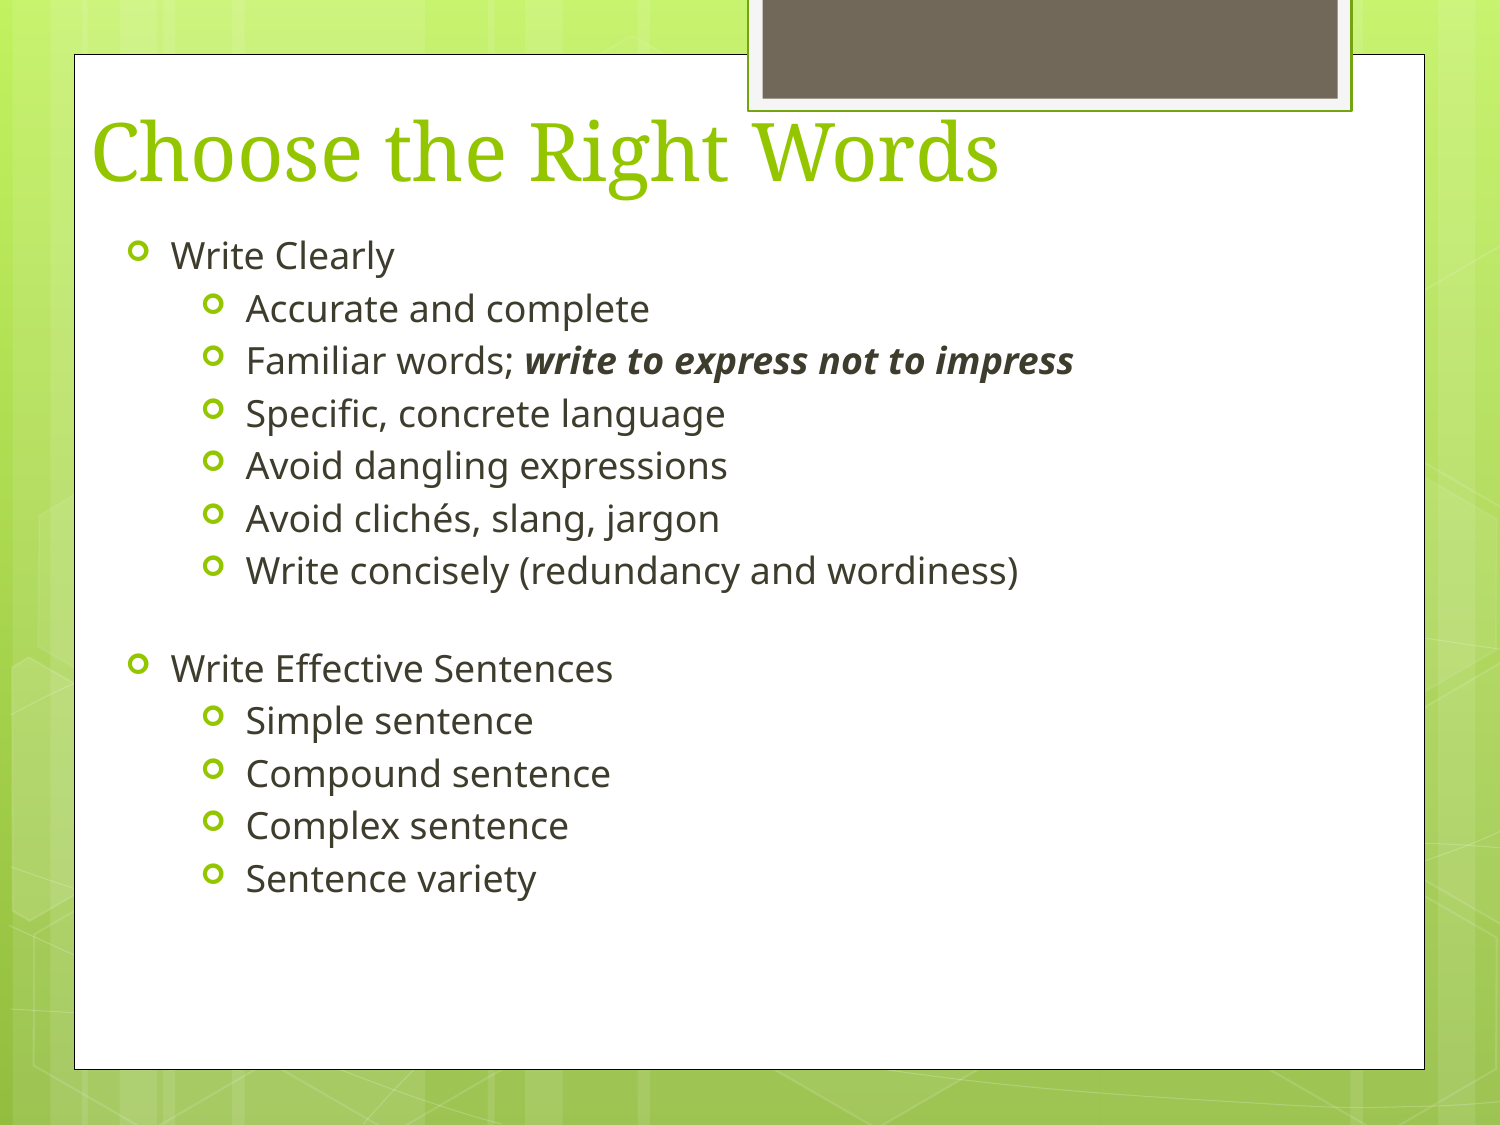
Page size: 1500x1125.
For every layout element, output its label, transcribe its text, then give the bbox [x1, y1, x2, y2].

text_box Write Clearly Accurate and complete Familiar words; write to express not to impress Specific, concrete language Avoid dangling expressions Avoid clichés, slang, jargon Write concisely (redundancy and wordiness) Write Effective Sentences Simple sentence Compound sentence Complex sentence Sentence variety [97, 224, 1361, 988]
title Choose the Right Words [75, 75, 1038, 213]
